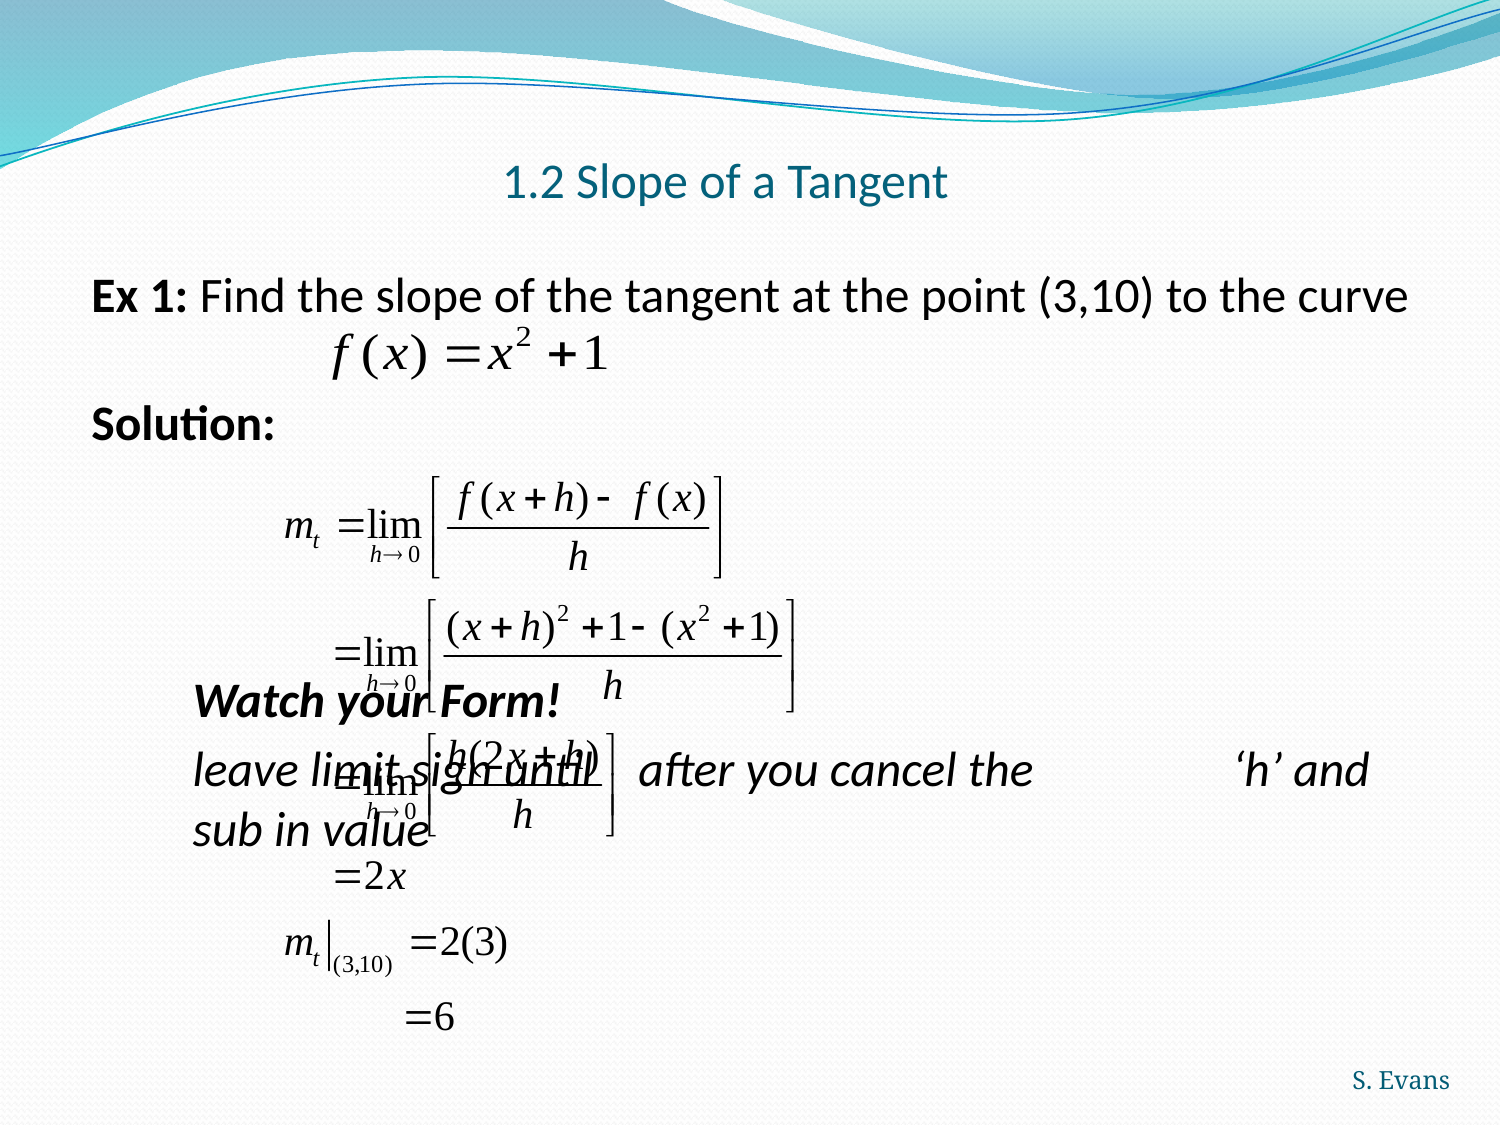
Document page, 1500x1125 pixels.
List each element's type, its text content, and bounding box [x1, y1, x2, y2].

title 1.2 Slope of a Tangent [501, 115, 987, 209]
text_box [277, 467, 810, 1049]
footer S. Evans [1352, 1035, 1453, 1095]
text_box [312, 314, 618, 391]
list Ex 1: Find the slope of the tangent at the point (3,10) to the curve Solution: Watch your Form! leave limit sign until after you cancel the ‘h’ and sub in value [76, 255, 1425, 1038]
